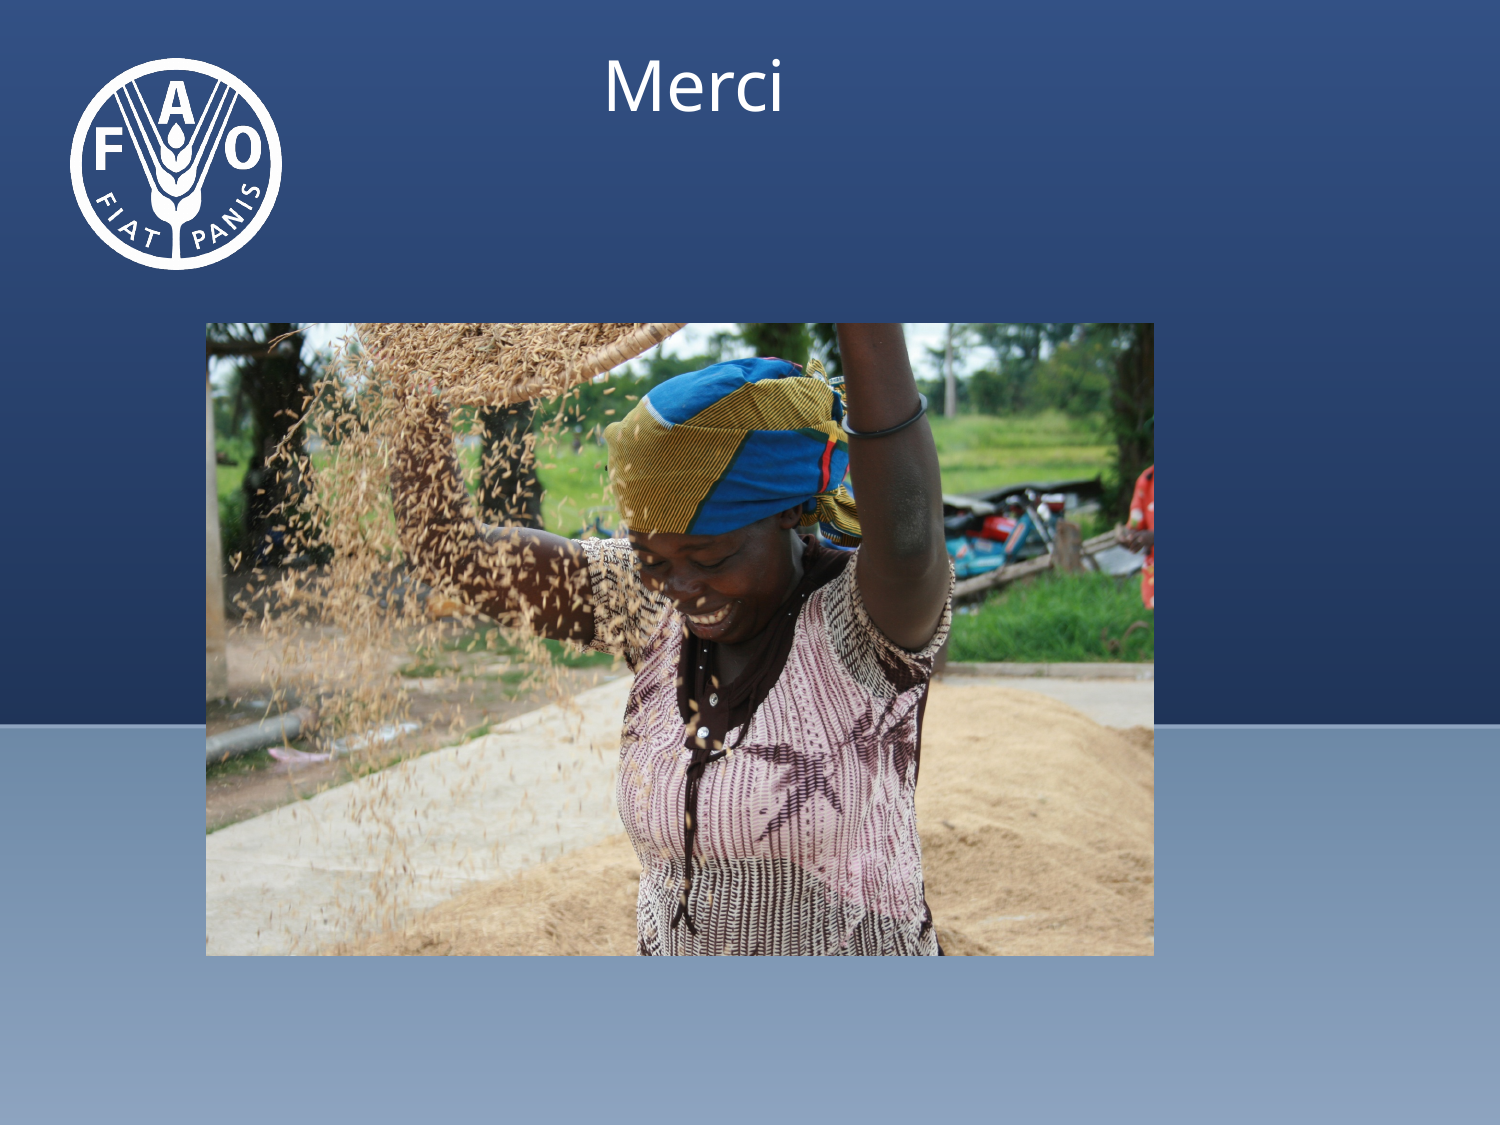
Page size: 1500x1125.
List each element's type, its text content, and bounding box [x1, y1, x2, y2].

text_box Merci [90, 0, 1298, 166]
picture [205, 323, 1155, 956]
